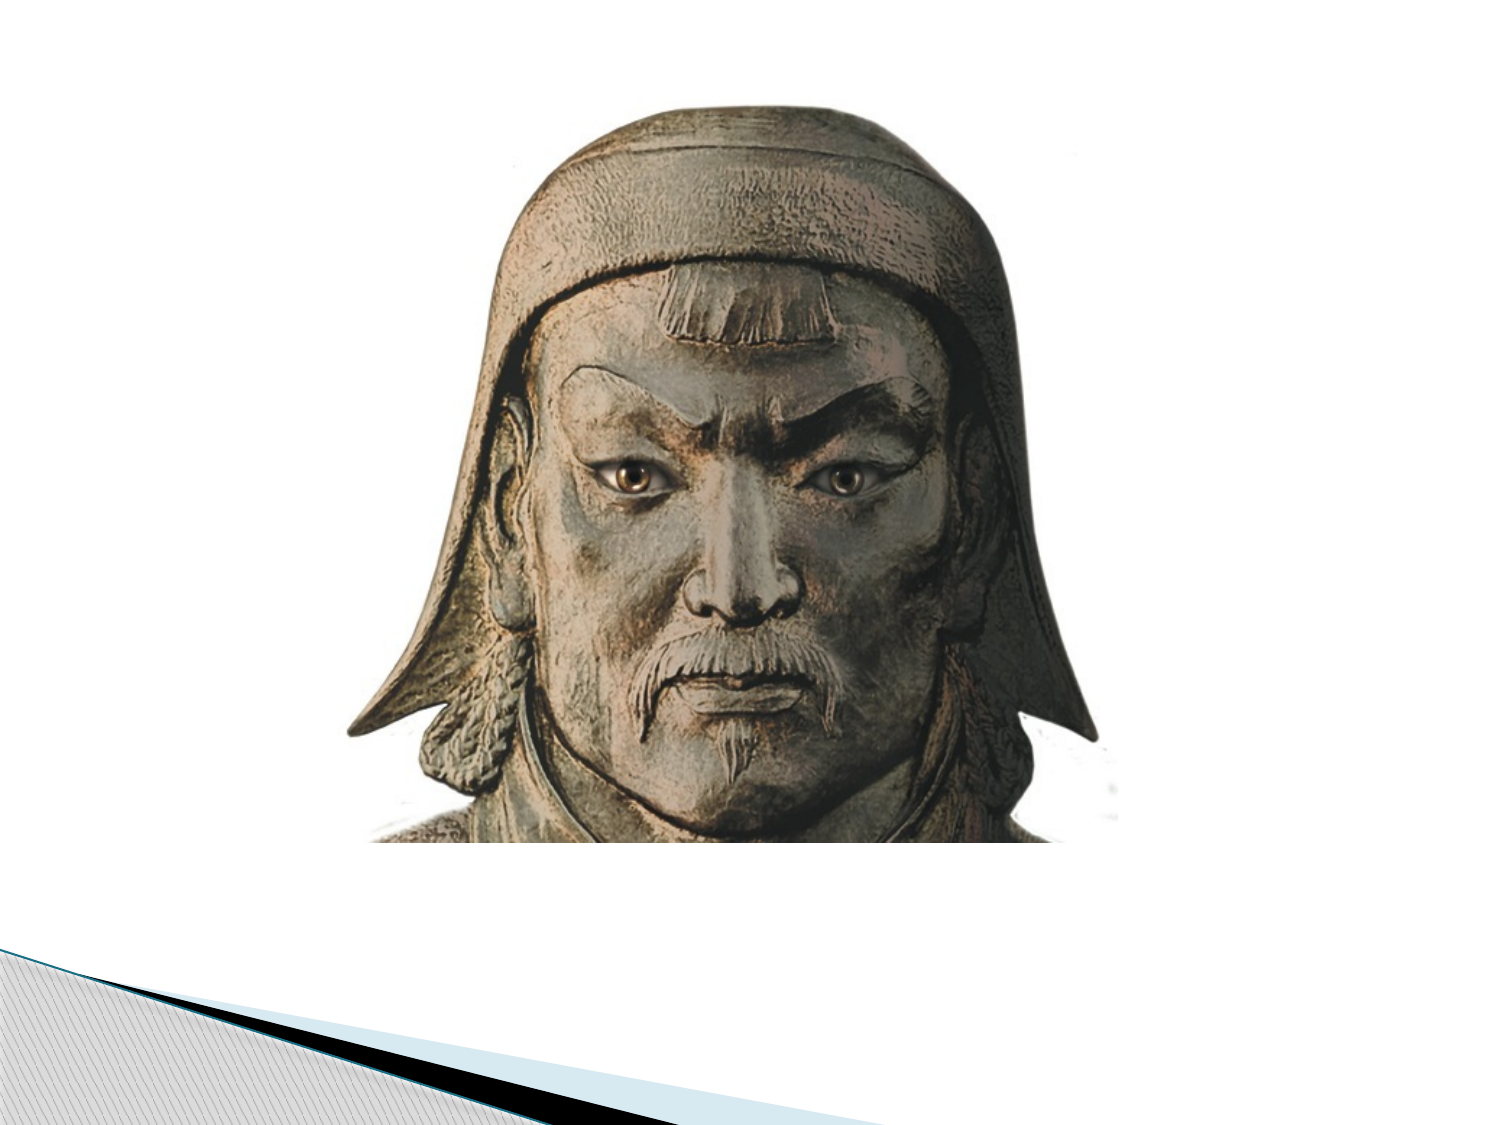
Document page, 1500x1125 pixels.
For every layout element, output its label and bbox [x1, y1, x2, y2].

list [337, 99, 1118, 843]
